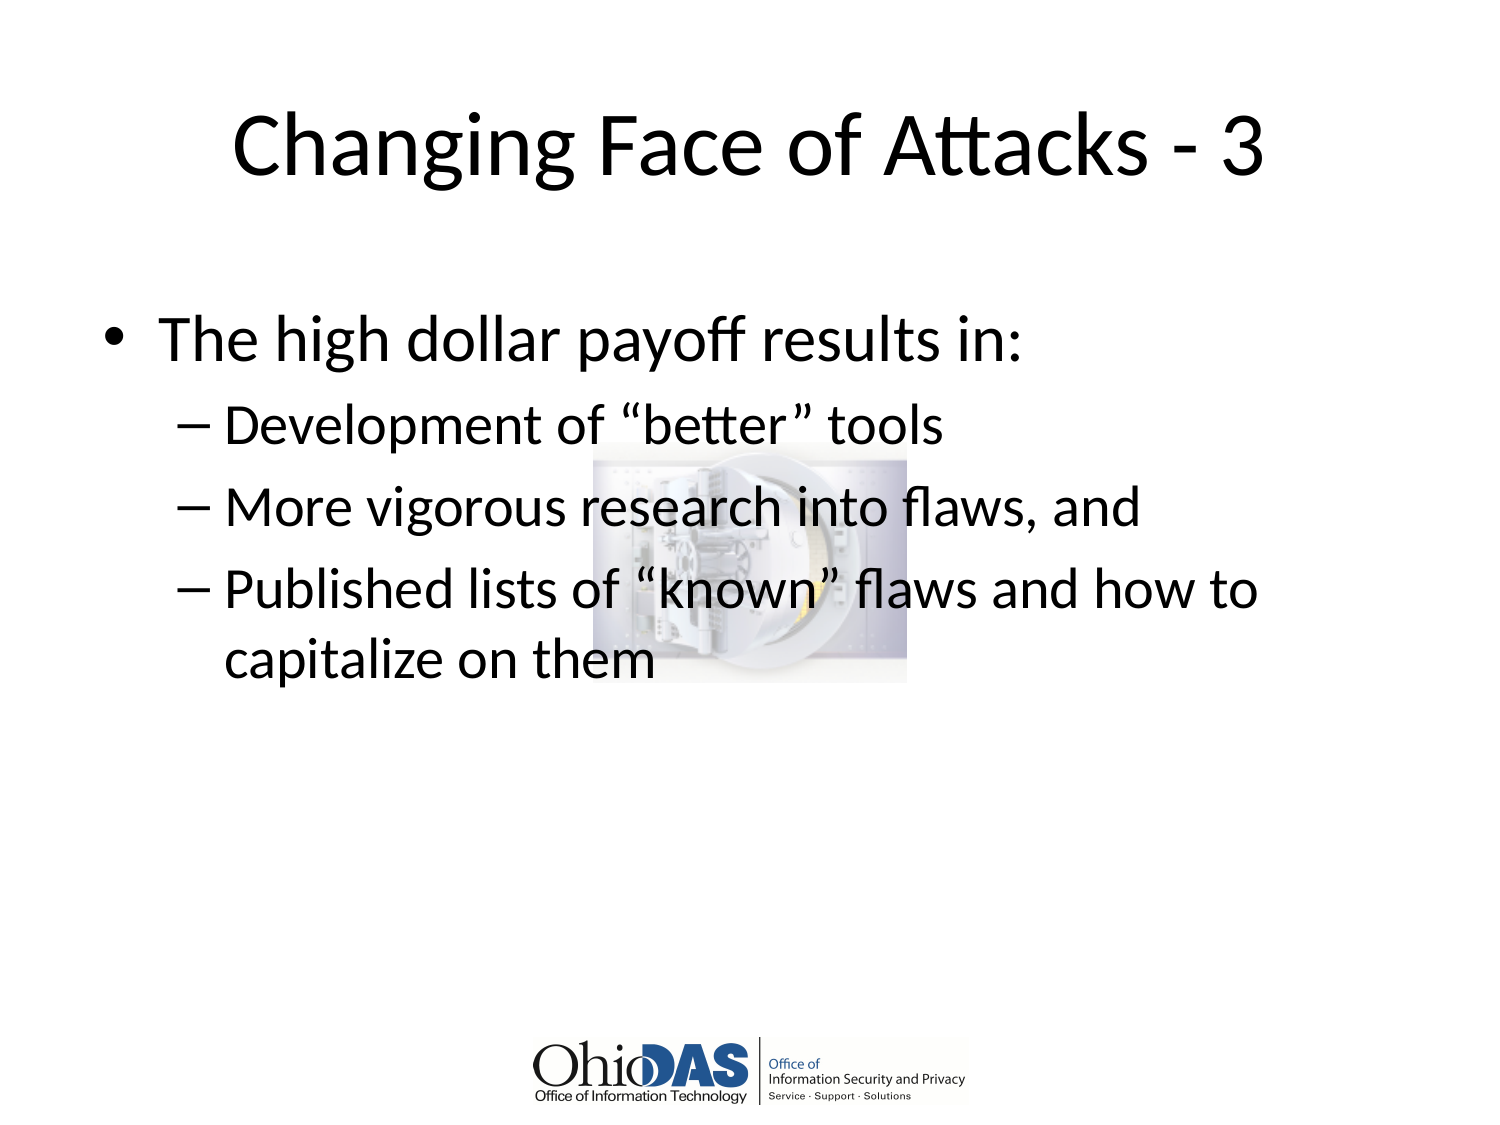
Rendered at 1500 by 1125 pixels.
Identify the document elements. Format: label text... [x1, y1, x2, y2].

list The high dollar payoff results in: Development of “better” tools More vigorous research into flaws, and Published lists of “known” flaws and how to capitalize on them [87, 287, 1425, 1013]
picture [533, 1037, 969, 1105]
title Changing Face of Attacks - 3 [75, 45, 1425, 233]
